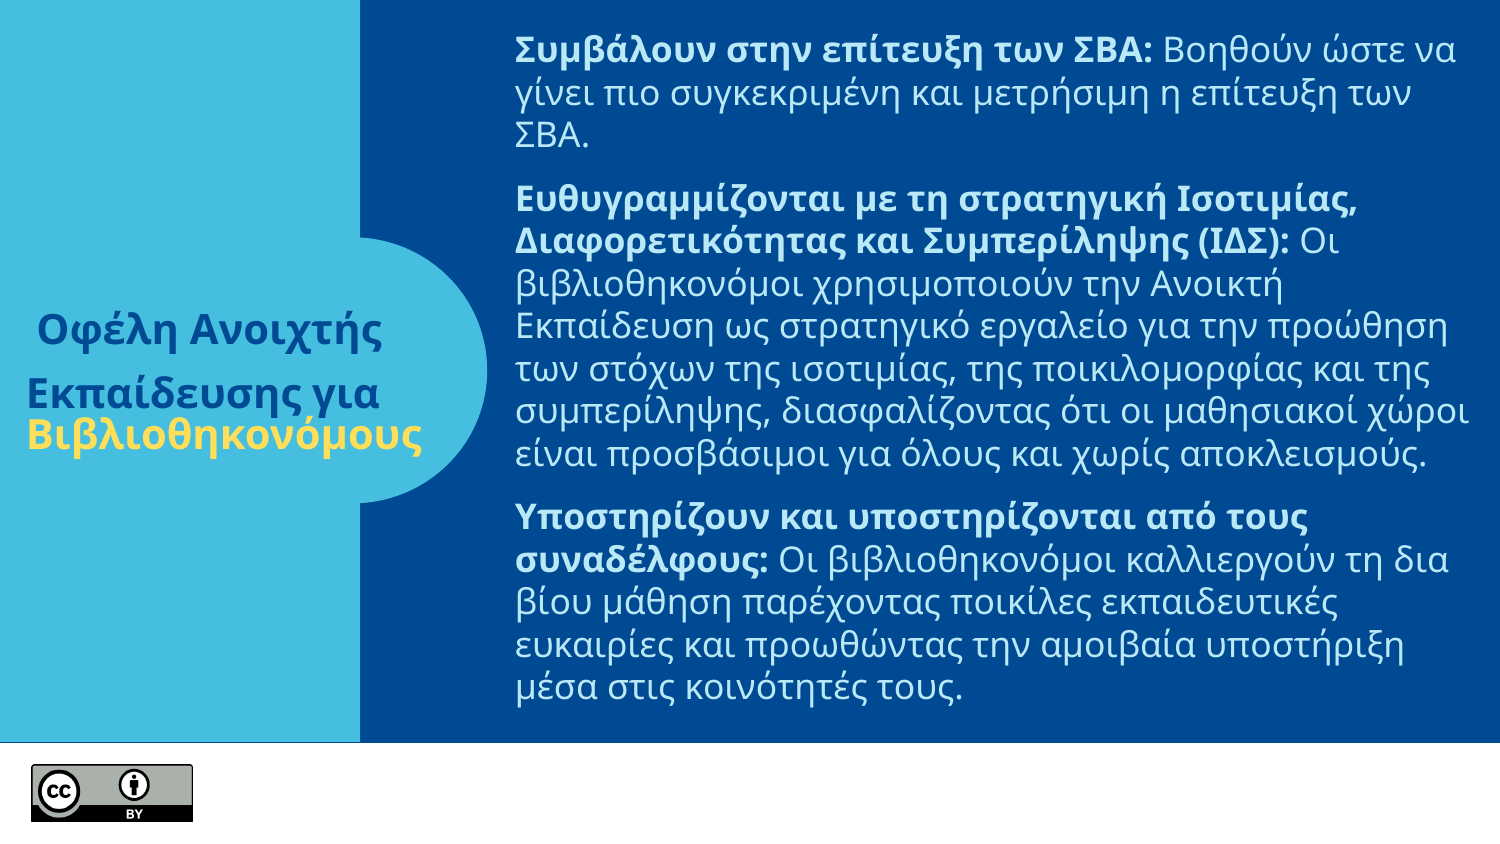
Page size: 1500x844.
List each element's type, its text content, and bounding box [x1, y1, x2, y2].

text_box [0, 0, 361, 742]
text_box Οφέλη Ανοιχτής Εκπαίδευσης για Βιβλιοθηκονόμους [10, 274, 488, 513]
picture [31, 764, 193, 822]
text_box Συμβάλουν στην επίτευξη των ΣBΑ: Βοηθούν ώστε να γίνει πιο συγκεκριμένη και μετρήσιμη η επίτευξη των ΣΒΑ. Ευθυγραμμίζονται με τη στρατηγική Ισοτιμίας, Διαφορετικότητας και Συμπερίληψης (ΙΔΣ): Οι βιβλιοθηκονόμοι χρησιμοποιούν την Ανοικτή Εκπαίδευση ως στρατηγικό εργαλείο για την προώθηση των στόχων της ισοτιμίας, της ποικιλομορφίας και της συμπερίληψης, διασφαλίζοντας ότι οι μαθησιακοί χώροι είναι προσβάσιμοι για όλους και χωρίς αποκλεισμούς. Υποστηρίζουν και υποστηρίζονται από τους συναδέλφους: Οι βιβλιοθηκονόμοι καλλιεργούν τη δια βίου μάθηση παρέχοντας ποικίλες εκπαιδευτικές ευκαιρίες και προωθώντας την αμοιβαία υποστήριξη μέσα στις κοινότητές τους. [499, 12, 1495, 722]
text_box [259, 237, 446, 274]
text_box [0, 750, 1500, 844]
